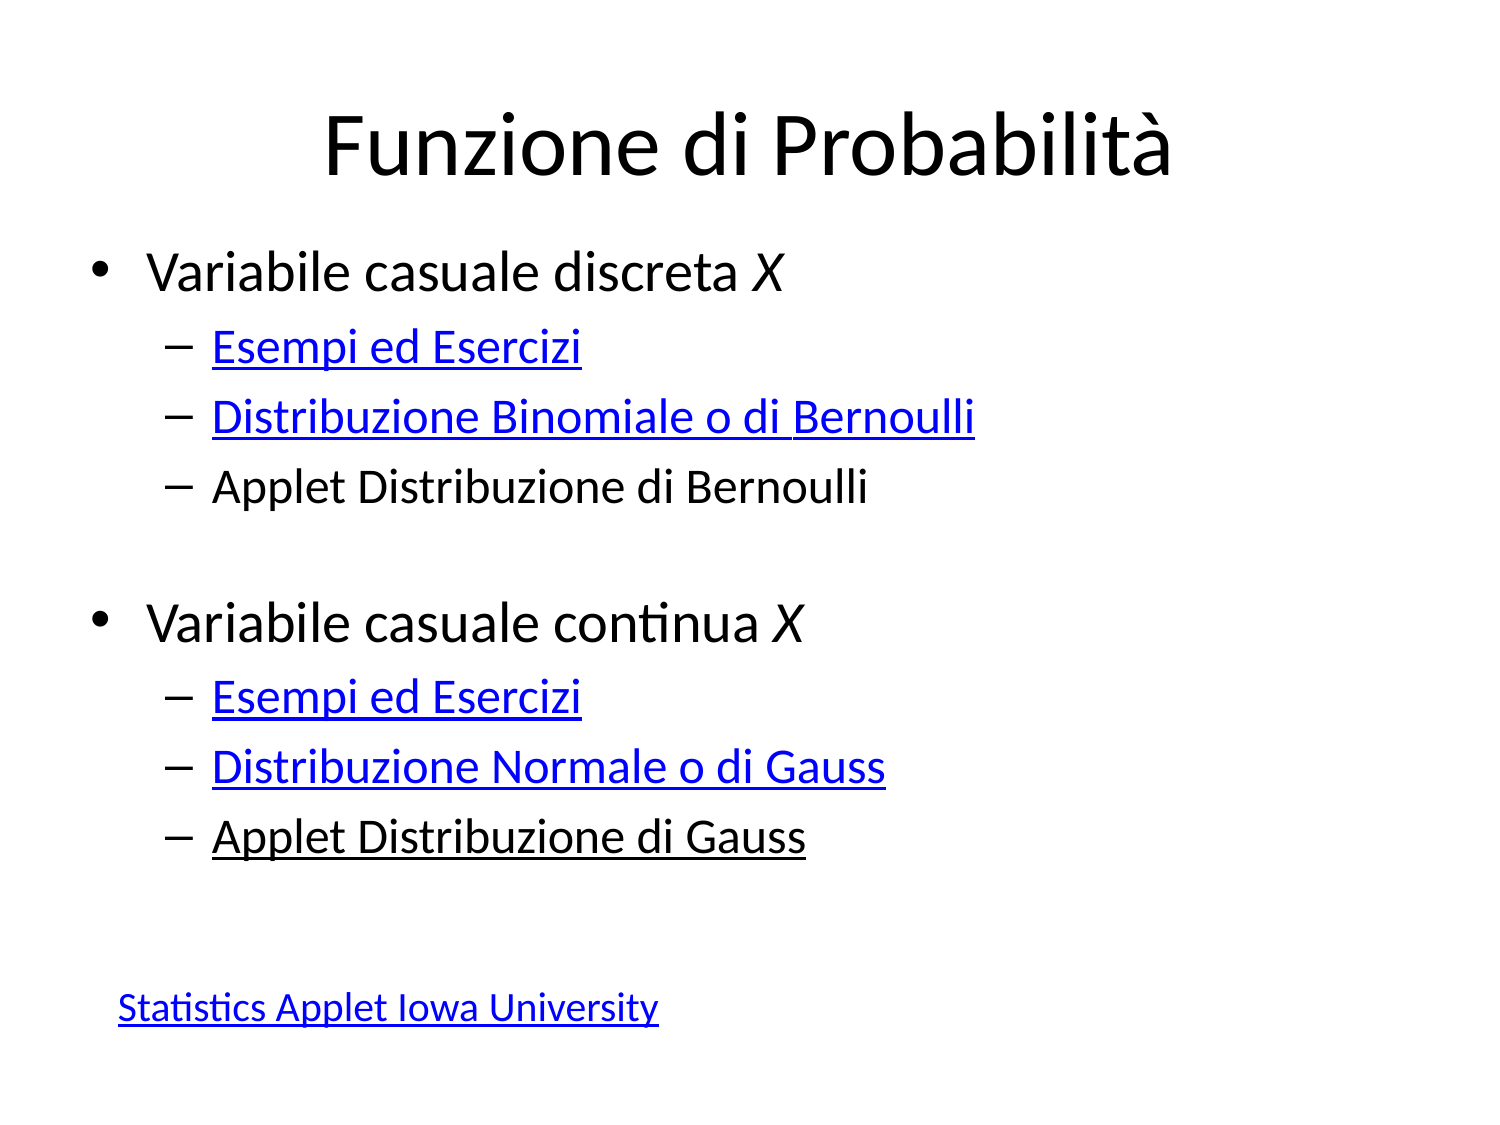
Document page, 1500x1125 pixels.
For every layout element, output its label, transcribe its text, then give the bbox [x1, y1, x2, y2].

text_box Statistics Applet Iowa University [103, 972, 1425, 1037]
title Funzione di Probabilità [75, 45, 1425, 225]
text_box Variabile casuale continua X Esempi ed Esercizi Distribuzione Normale o di Gauss Applet Distribuzione di Gauss [74, 576, 1425, 915]
list Variabile casuale discreta X Esempi ed Esercizi Distribuzione Binomiale o di Bernoulli Applet Distribuzione di Bernoulli [75, 225, 1425, 564]
